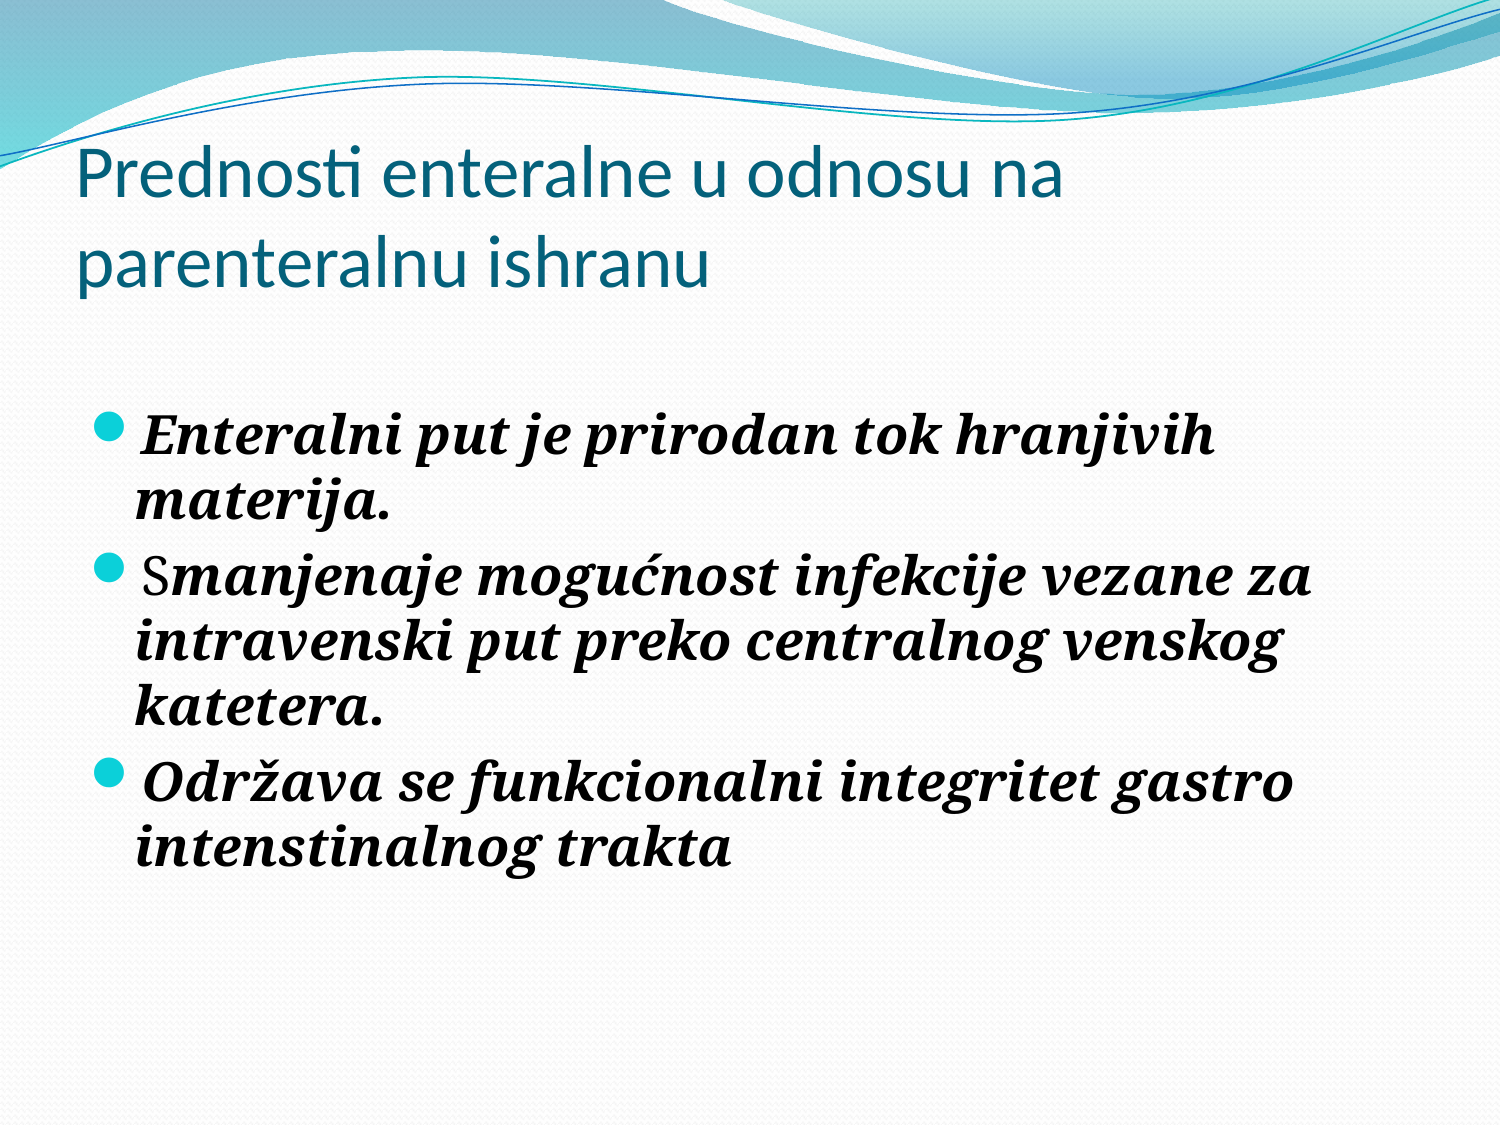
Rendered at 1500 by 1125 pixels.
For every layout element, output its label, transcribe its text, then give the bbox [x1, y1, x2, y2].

list Enteralni put je prirodan tok hranjivih materija. Smanjenaje mogućnost infekcije vezane za intravenski put preko centralnog venskog katetera. Održava se funkcionalni integritet gastro intenstinalnog trakta [75, 317, 1425, 1038]
title Prednosti enteralne u odnosu na parenteralnu ishranu [75, 115, 1425, 303]
